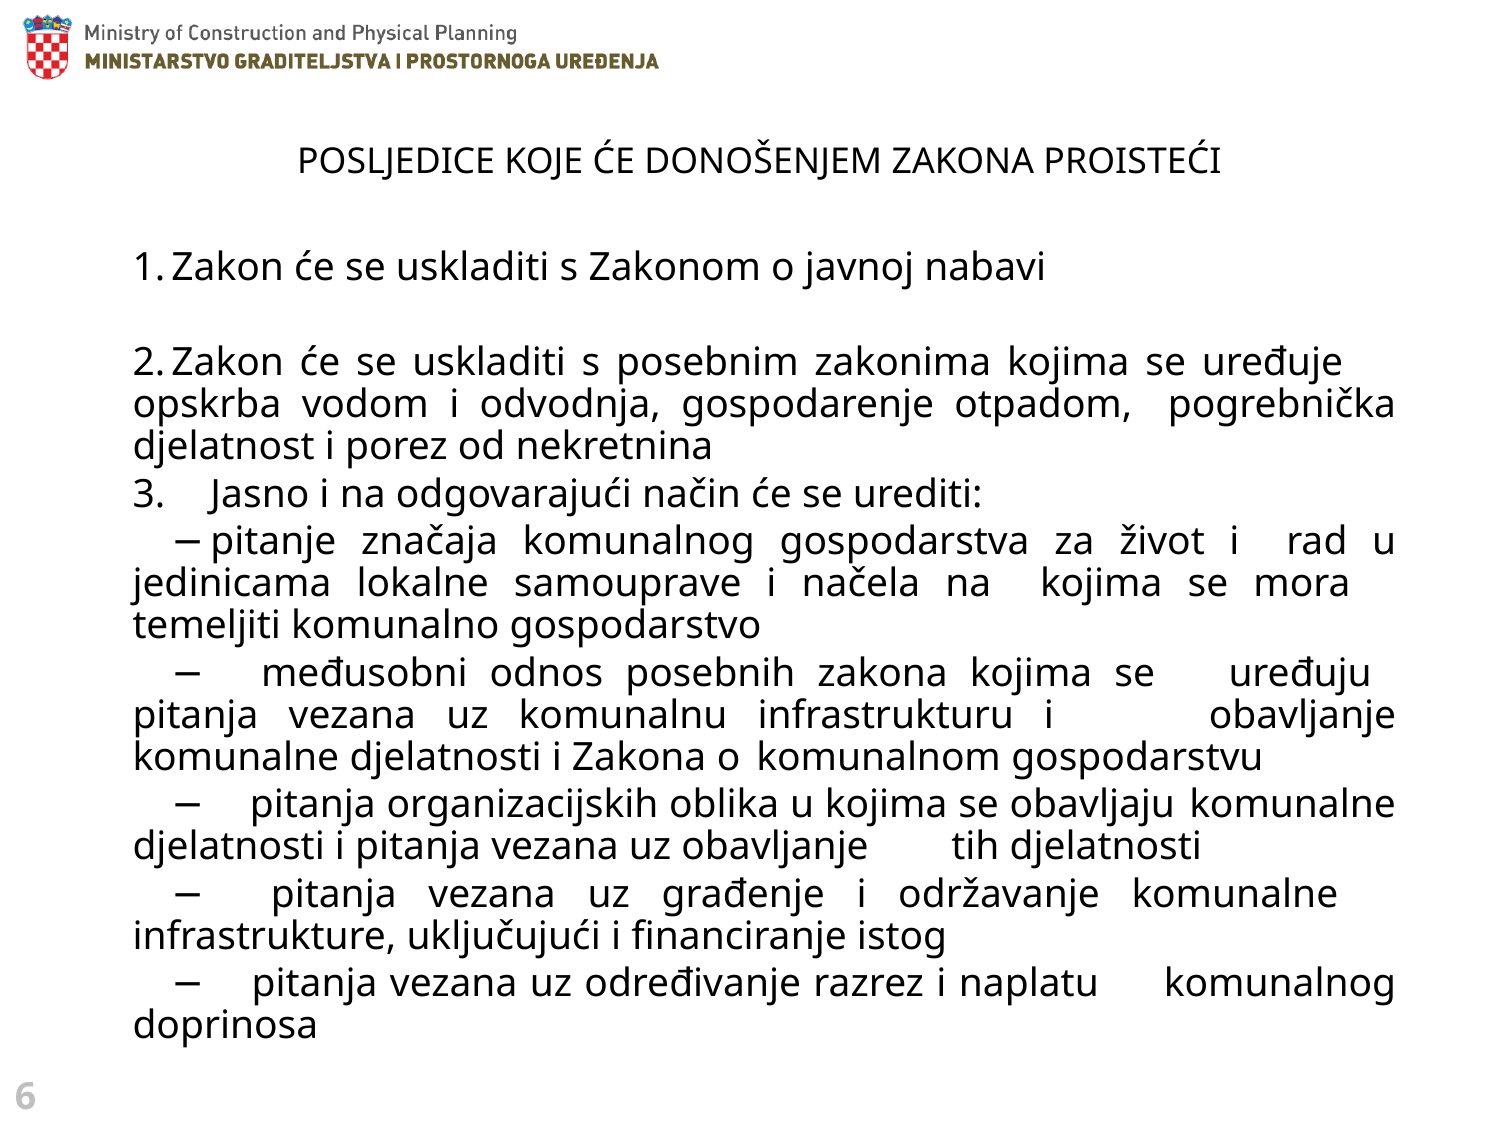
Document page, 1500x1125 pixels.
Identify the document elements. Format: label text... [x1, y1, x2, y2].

picture [0, 0, 689, 100]
text_box 6 [0, 1064, 184, 1125]
title POSLJEDICE KOJE ĆE DONOŠENJEM ZAKONA PROISTEĆI [113, 135, 1407, 244]
list 1. Zakon će se uskladiti s Zakonom o javnoj nabavi 2. Zakon će se uskladiti s posebnim zakonima kojima se uređuje opskrba vodom i odvodnja, gospodarenje otpadom, pogrebnička djelatnost i porez od nekretnina 3. Jasno i na odgovarajući način će se urediti: − pitanje značaja komunalnog gospodarstva za život i rad u jedinicama lokalne samouprave i načela na kojima se mora temeljiti komunalno gospodarstvo − međusobni odnos posebnih zakona kojima se uređuju pitanja vezana uz komunalnu infrastrukturu i obavljanje komunalne djelatnosti i Zakona o komunalnom gospodarstvu − pitanja organizacijskih oblika u kojima se obavljaju komunalne djelatnosti i pitanja vezana uz obavljanje tih djelatnosti − pitanja vezana uz građenje i održavanje komunalne infrastrukture, uključujući i financiranje istog − pitanja vezana uz određivanje razrez i naplatu komunalnog doprinosa [117, 218, 1412, 1072]
